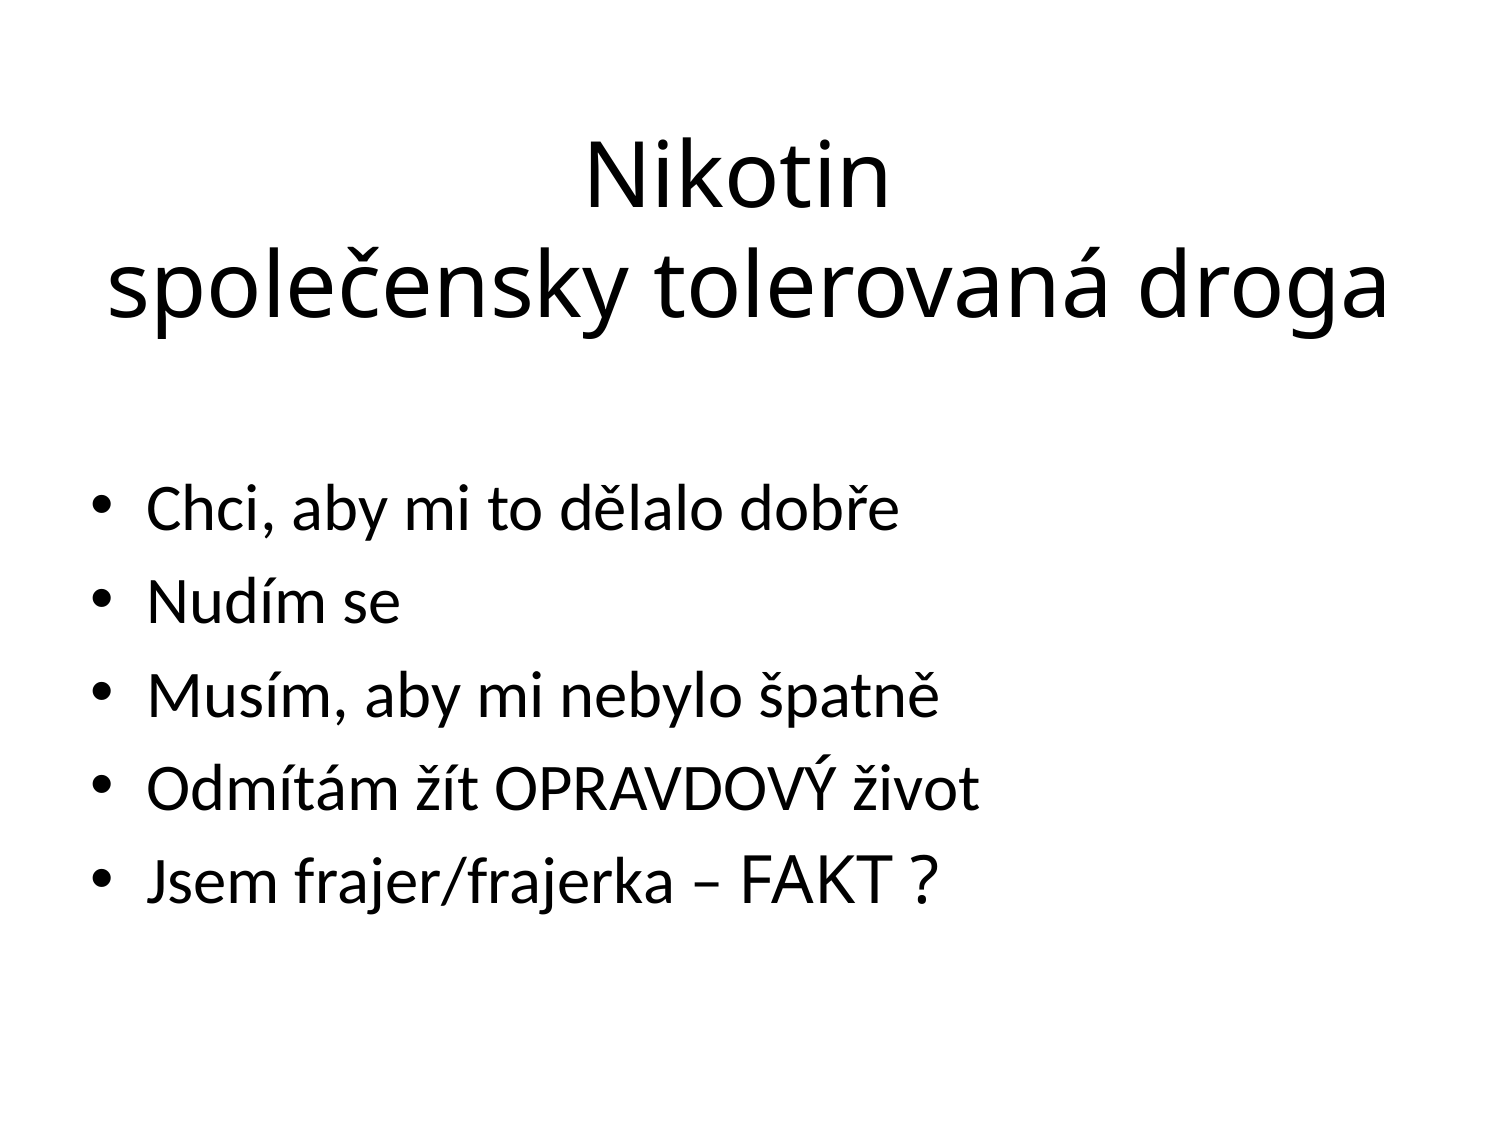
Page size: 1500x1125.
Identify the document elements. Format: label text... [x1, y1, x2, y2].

list Chci, aby mi to dělalo dobře Nudím se Musím, aby mi nebylo špatně Odmítám žít OPRAVDOVÝ život Jsem frajer/frajerka – FAKT ? [75, 456, 1425, 1005]
title Nikotin společensky tolerovaná droga [75, 54, 1425, 398]
